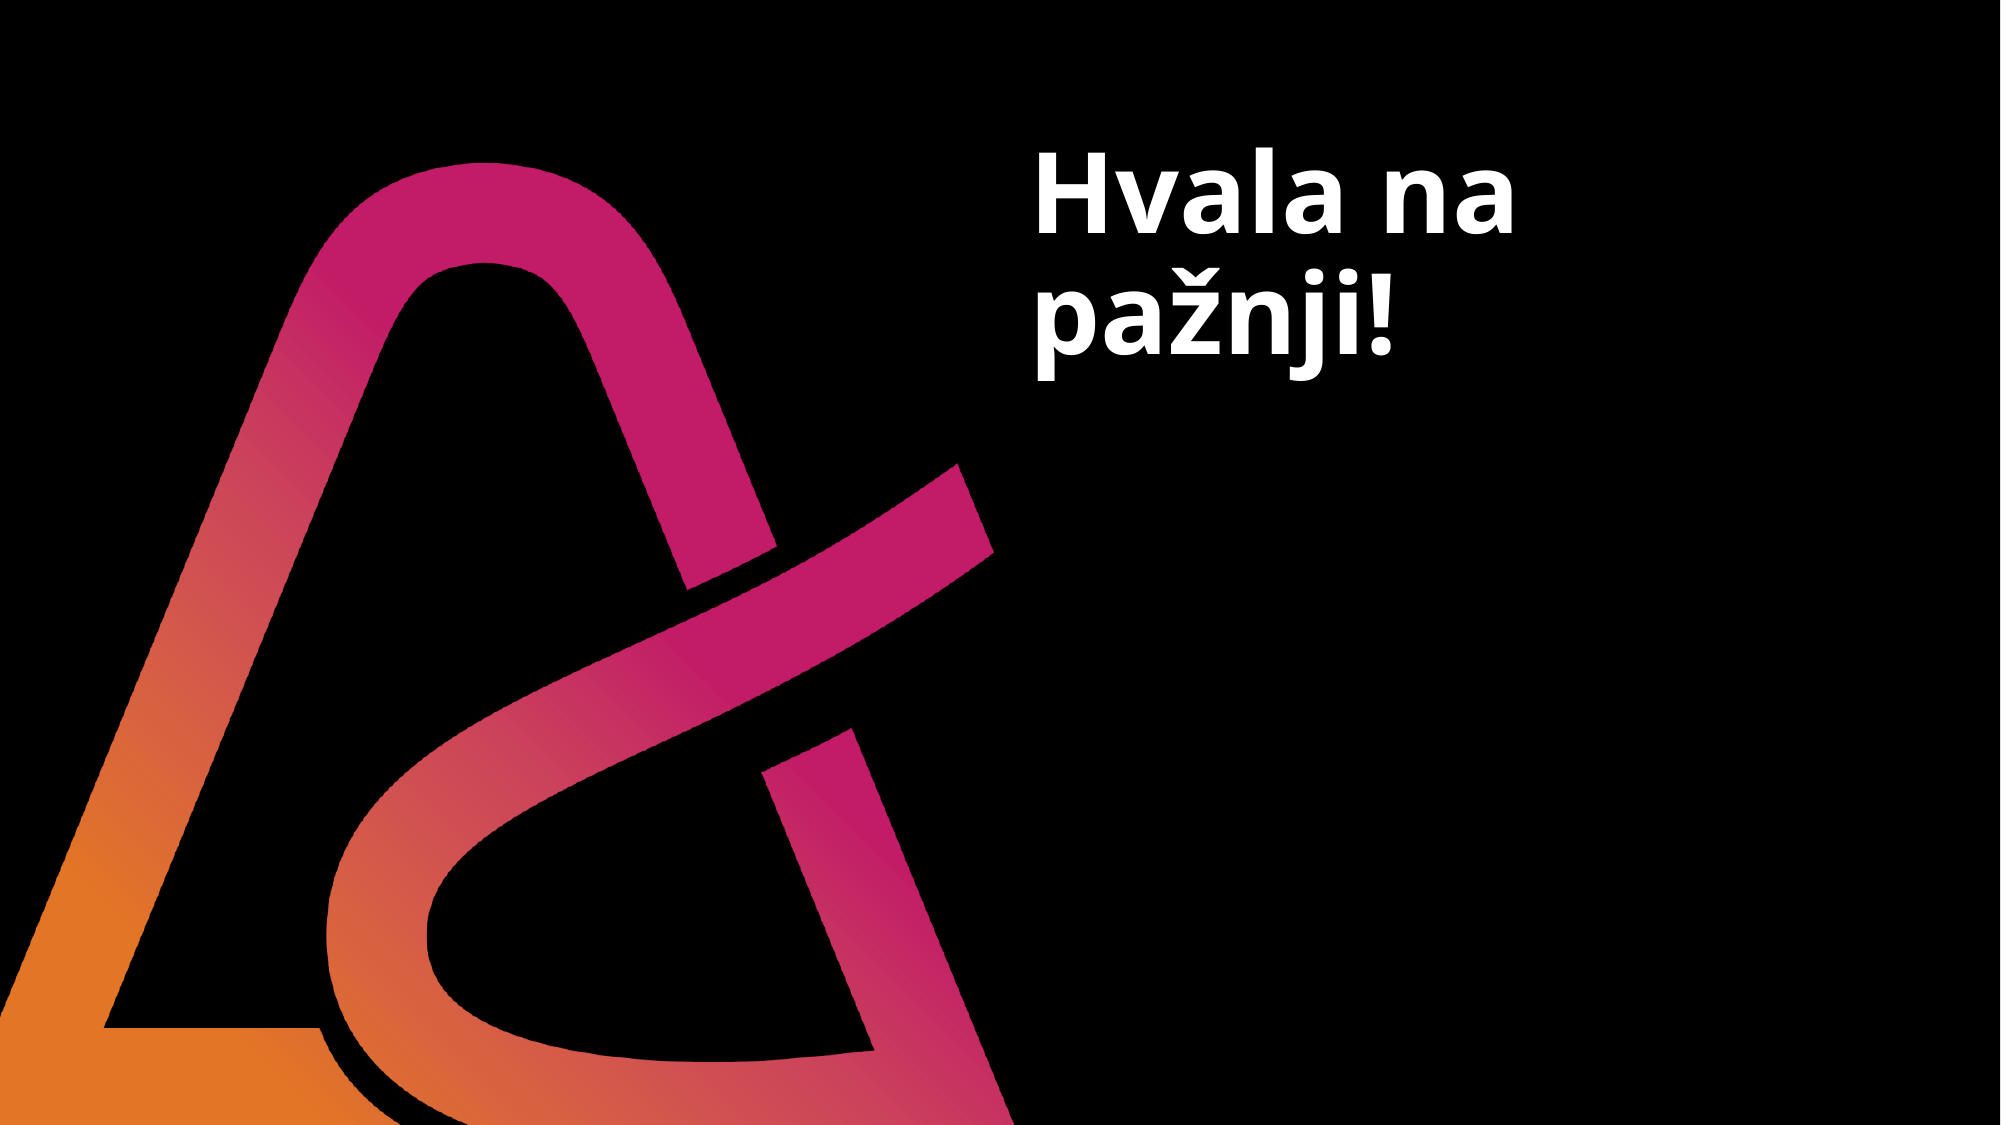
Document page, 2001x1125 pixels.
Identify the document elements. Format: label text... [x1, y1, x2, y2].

title Hvala na pažnji! [1014, 119, 1863, 396]
picture [0, 143, 1015, 1125]
